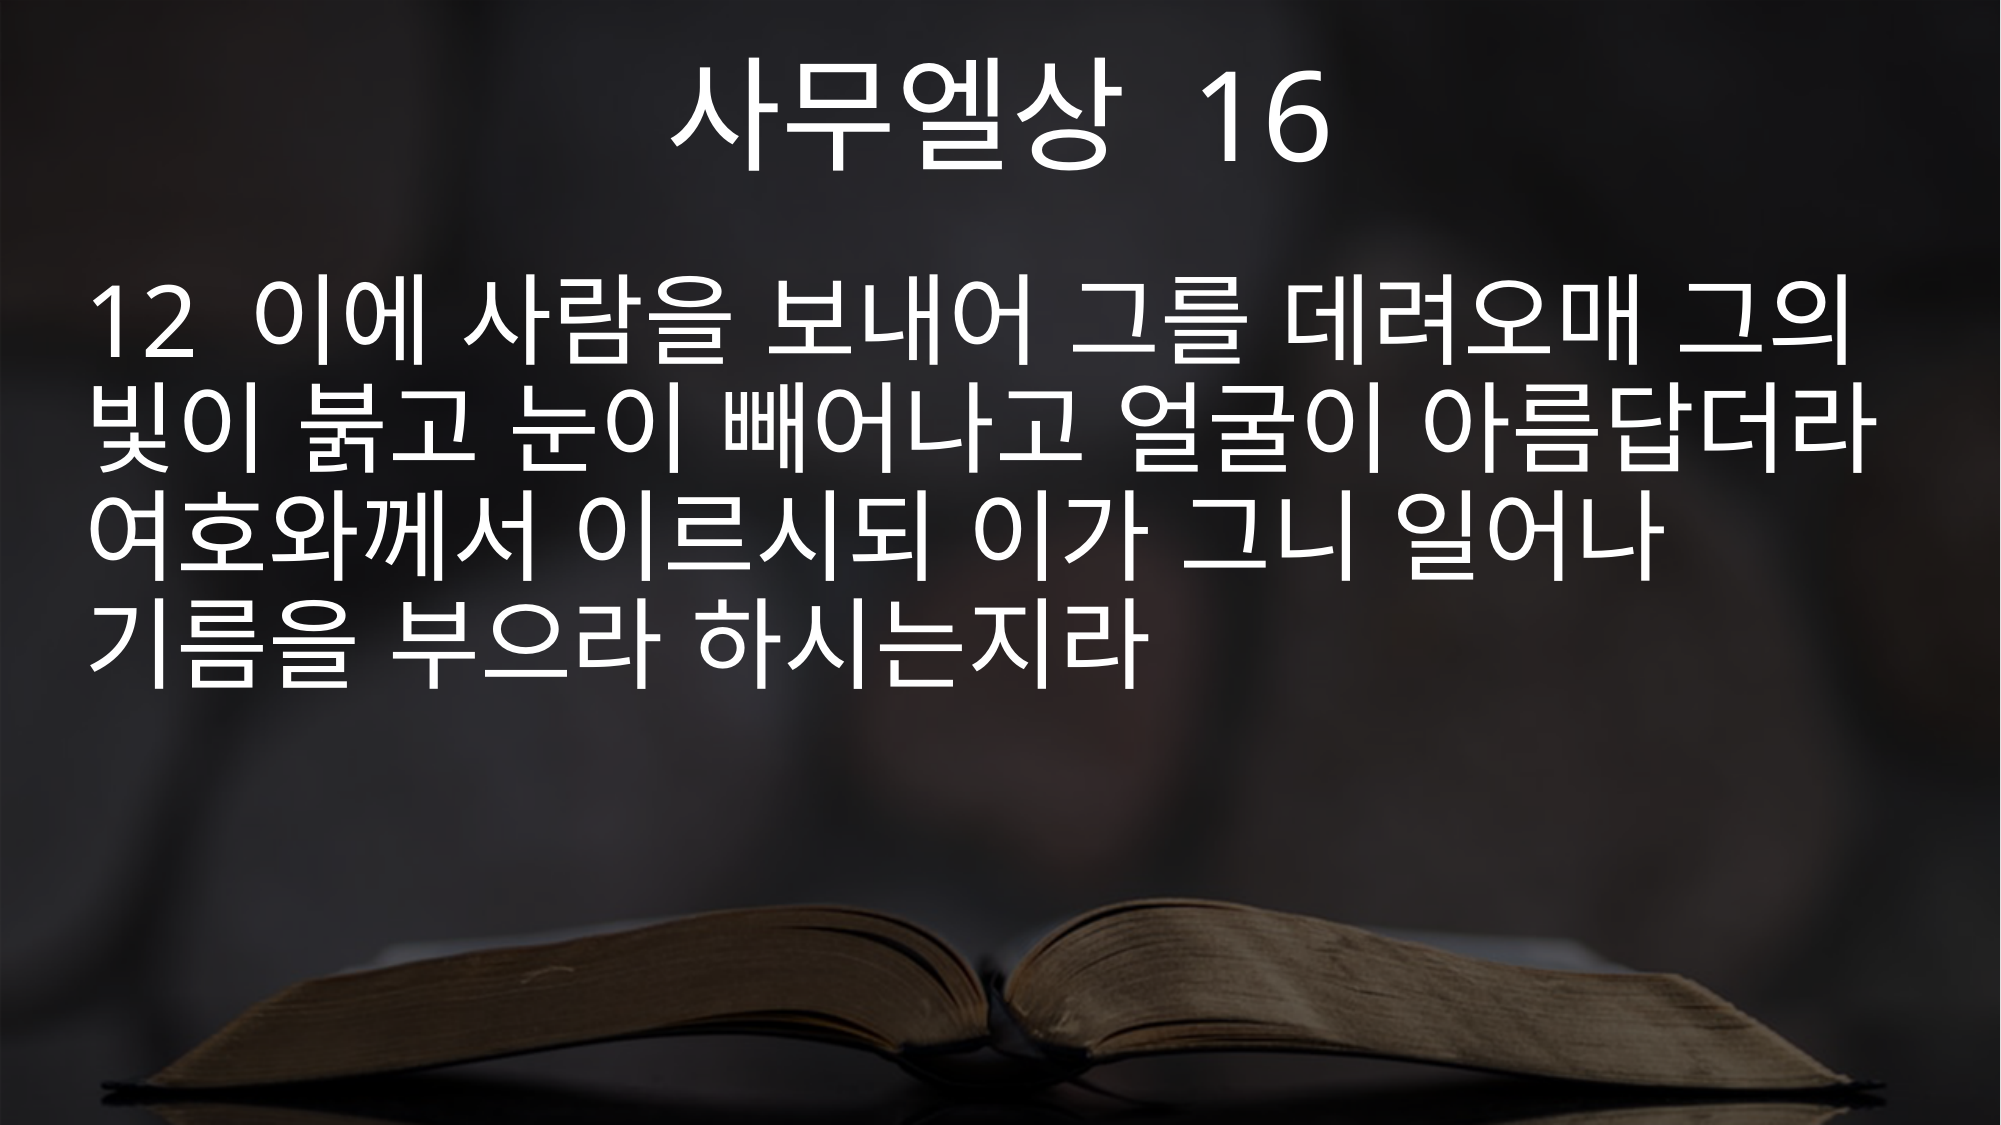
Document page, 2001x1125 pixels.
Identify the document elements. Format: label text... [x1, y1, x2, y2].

list 12 이에 사람을 보내어 그를 데려오매 그의 빛이 붉고 눈이 빼어나고 얼굴이 아름답더라 여호와께서 이르시되 이가 그니 일어나 기름을 부으라 하시는지라 [69, 263, 1953, 423]
picture [0, 0, 2001, 1125]
footer 사무엘상 16 [0, 32, 2000, 192]
